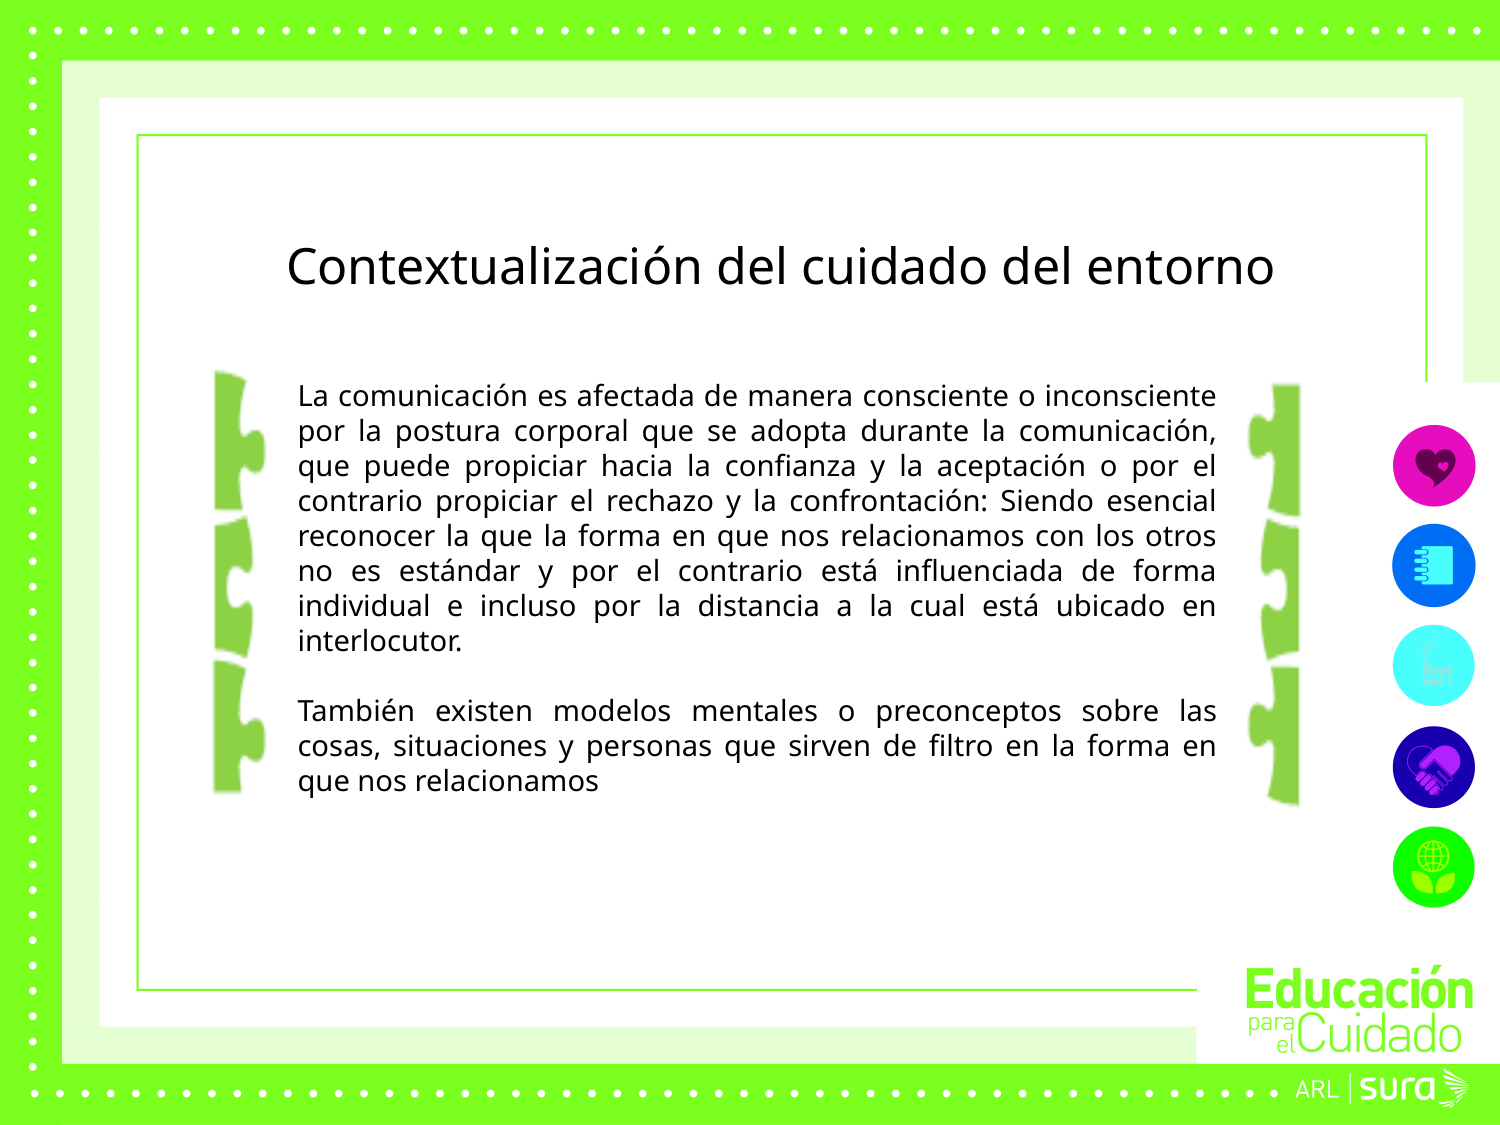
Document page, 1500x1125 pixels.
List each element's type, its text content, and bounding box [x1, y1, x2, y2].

text_box Contextualización del cuidado del entorno [114, 226, 1448, 302]
text_box La comunicación es afectada de manera consciente o inconsciente por la postura corporal que se adopta durante la comunicación, que puede propiciar hacia la confianza y la aceptación o por el contrario propiciar el rechazo y la confrontación: Siendo esencial reconocer la que la forma en que nos relacionamos con los otros no es estándar y por el contrario está influenciada de forma individual e incluso por la distancia a la cual está ubicado en interlocutor. También existen modelos mentales o preconceptos sobre las cosas, situaciones y personas que sirven de filtro en la forma en que nos relacionamos [287, 369, 1227, 805]
picture [0, 0, 1500, 1125]
